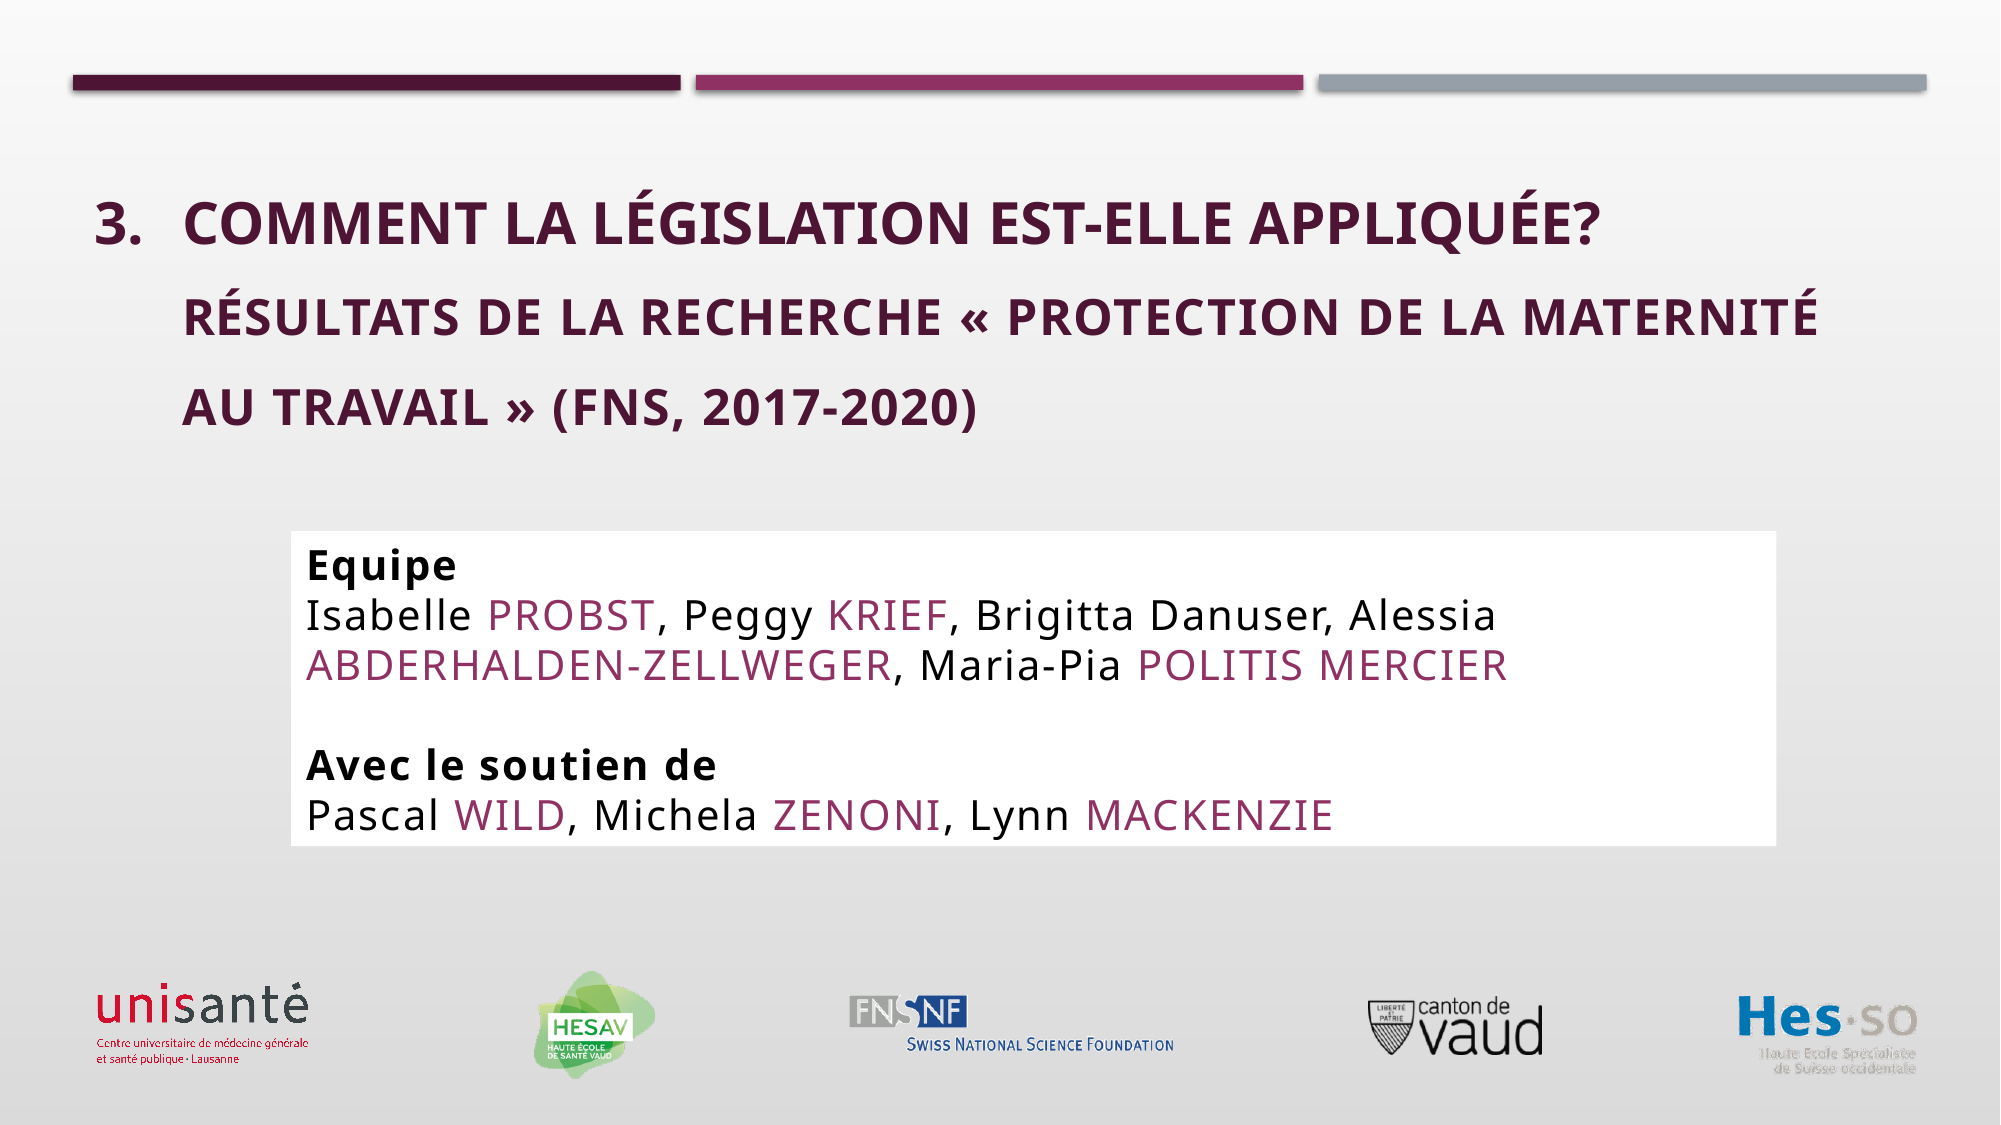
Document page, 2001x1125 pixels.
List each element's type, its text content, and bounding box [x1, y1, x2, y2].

text_box Equipe Isabelle Probst, Peggy Krief, Brigitta Danuser, Alessia Abderhalden-Zellweger, Maria-Pia Politis Mercier Avec le soutien de Pascal Wild, Michela Zenoni, Lynn Mackenzie [291, 531, 1777, 847]
title 3. Comment la législation est-elle appliquée? résultats de la recherche « protection de la maternité au travail » (FNS, 2017-2020) [79, 148, 1883, 438]
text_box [83, 970, 1917, 1080]
